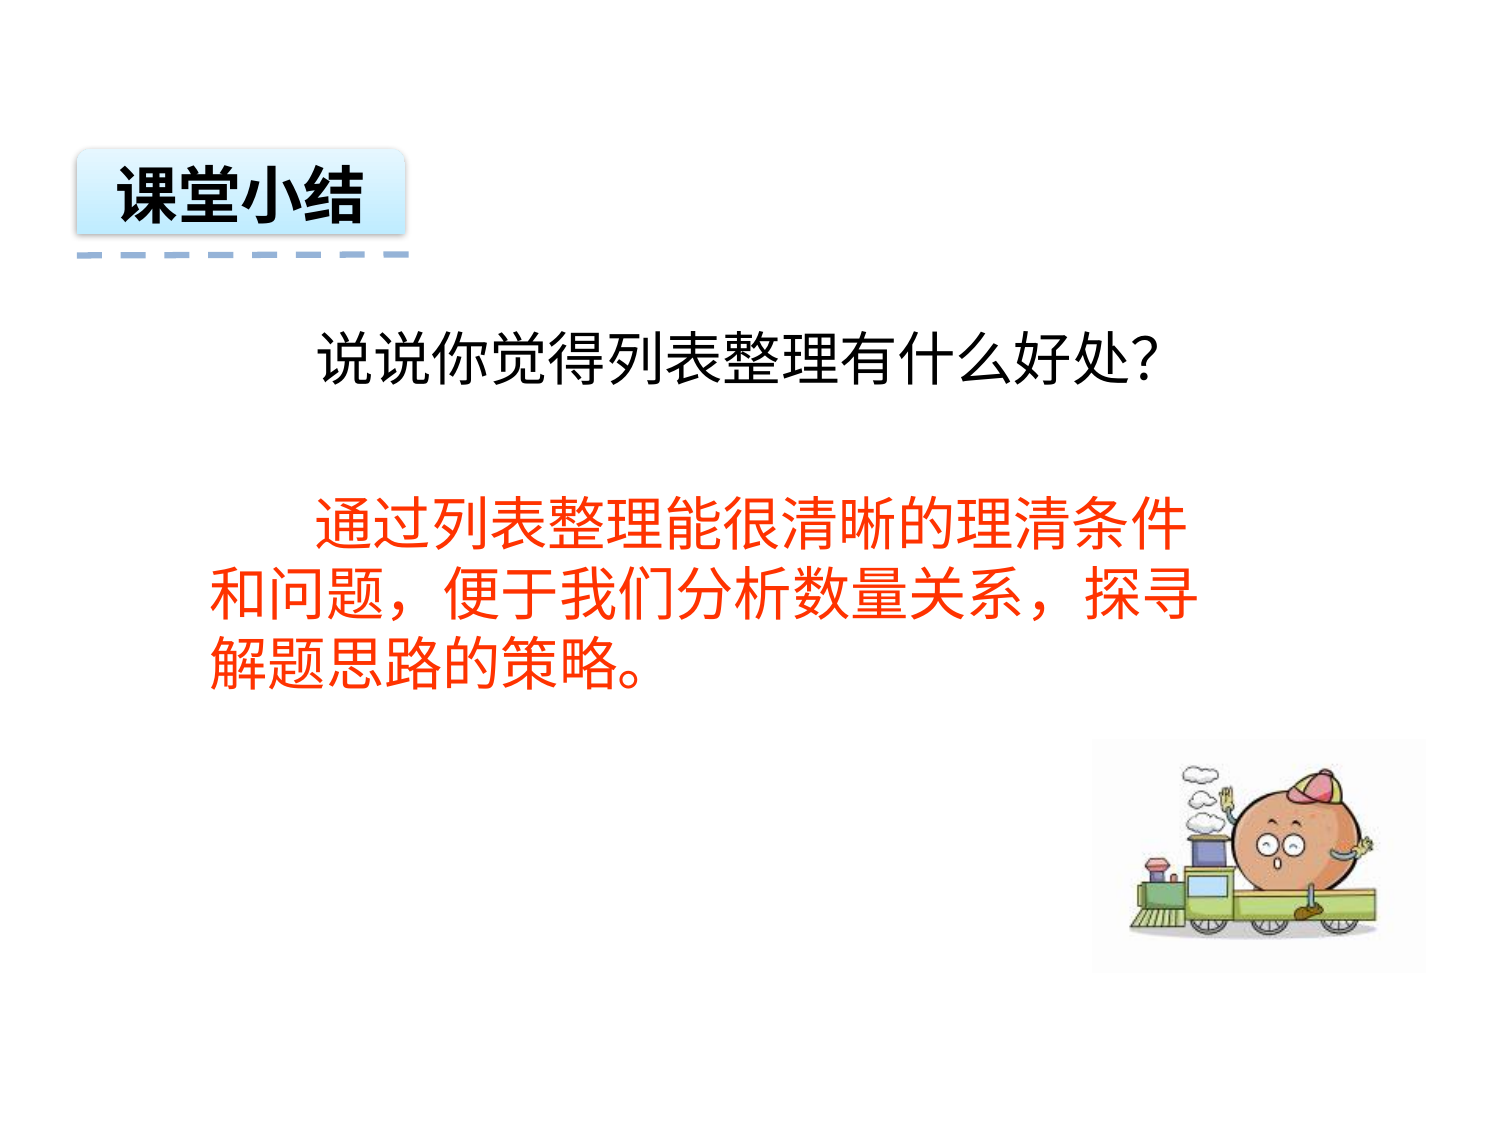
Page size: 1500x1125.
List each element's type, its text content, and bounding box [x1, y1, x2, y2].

text_box 课堂小结 [76, 148, 406, 235]
text_box 通过列表整理能很清晰的理清条件和问题，便于我们分析数量关系，探寻解题思路的策略。 [194, 479, 1223, 705]
picture [1092, 739, 1426, 973]
text_box 说说你觉得列表整理有什么好处？ [273, 314, 1212, 400]
